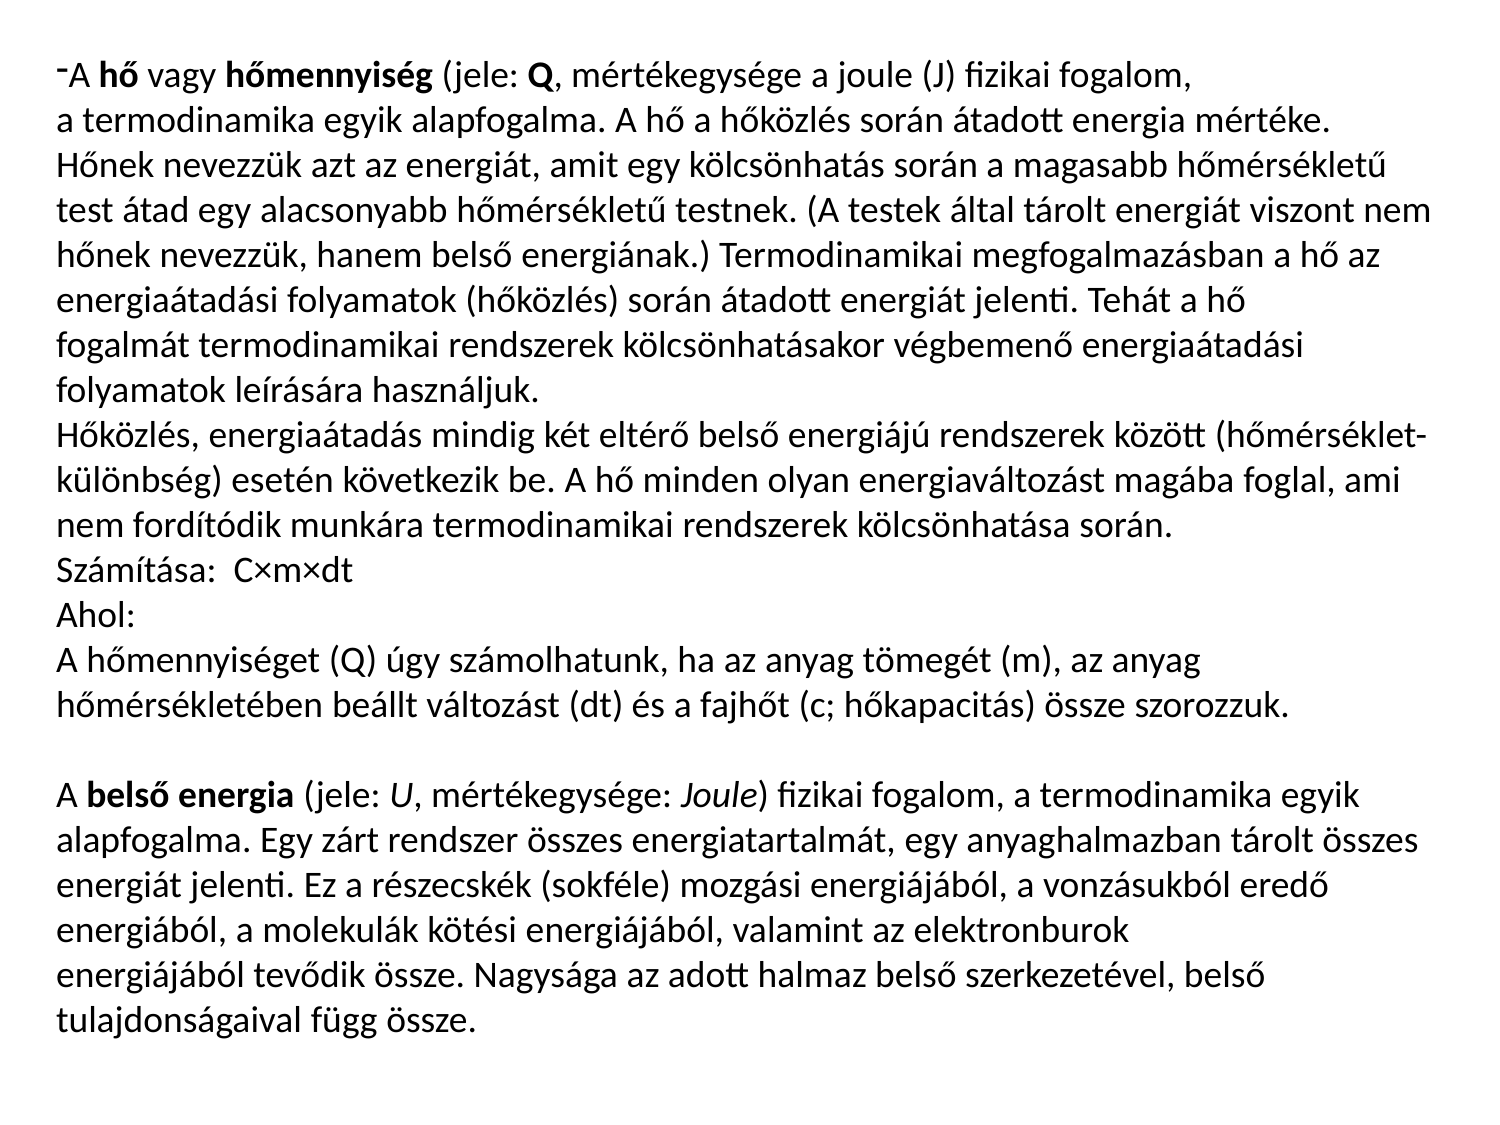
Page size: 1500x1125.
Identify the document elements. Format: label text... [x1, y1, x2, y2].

text_box A hő vagy hőmennyiség (jele: Q, mértékegysége a joule (J) fizikai fogalom, a termodinamika egyik alapfogalma. A hő a hőközlés során átadott energia mértéke. Hőnek nevezzük azt az energiát, amit egy kölcsönhatás során a magasabb hőmérsékletű test átad egy alacsonyabb hőmérsékletű testnek. (A testek által tárolt energiát viszont nem hőnek nevezzük, hanem belső energiának.) Termodinamikai megfogalmazásban a hő az energiaátadási folyamatok (hőközlés) során átadott energiát jelenti. Tehát a hő fogalmát termodinamikai rendszerek kölcsönhatásakor végbemenő energiaátadási folyamatok leírására használjuk. Hőközlés, energiaátadás mindig két eltérő belső energiájú rendszerek között (hőmérséklet-különbség) esetén következik be. A hő minden olyan energiaváltozást magába foglal, ami nem fordítódik munkára termodinamikai rendszerek kölcsönhatása során. Számítása: C×m×dt Ahol: A hőmennyiséget (Q) úgy számolhatunk, ha az anyag tömegét (m), az anyag hőmérsékletében beállt változást (dt) és a fajhőt (c; hőkapacitás) össze szorozzuk. A belső energia (jele: U, mértékegysége: Joule) fizikai fogalom, a termodinamika egyik alapfogalma. Egy zárt rendszer összes energiatartalmát, egy anyaghalmazban tárolt összes energiát jelenti. Ez a részecskék (sokféle) mozgási energiájából, a vonzásukból eredő energiából, a molekulák kötési energiájából, valamint az elektronburok energiájából tevődik össze. Nagysága az adott halmaz belső szerkezetével, belső tulajdonságaival függ össze. [41, 42, 1459, 1048]
